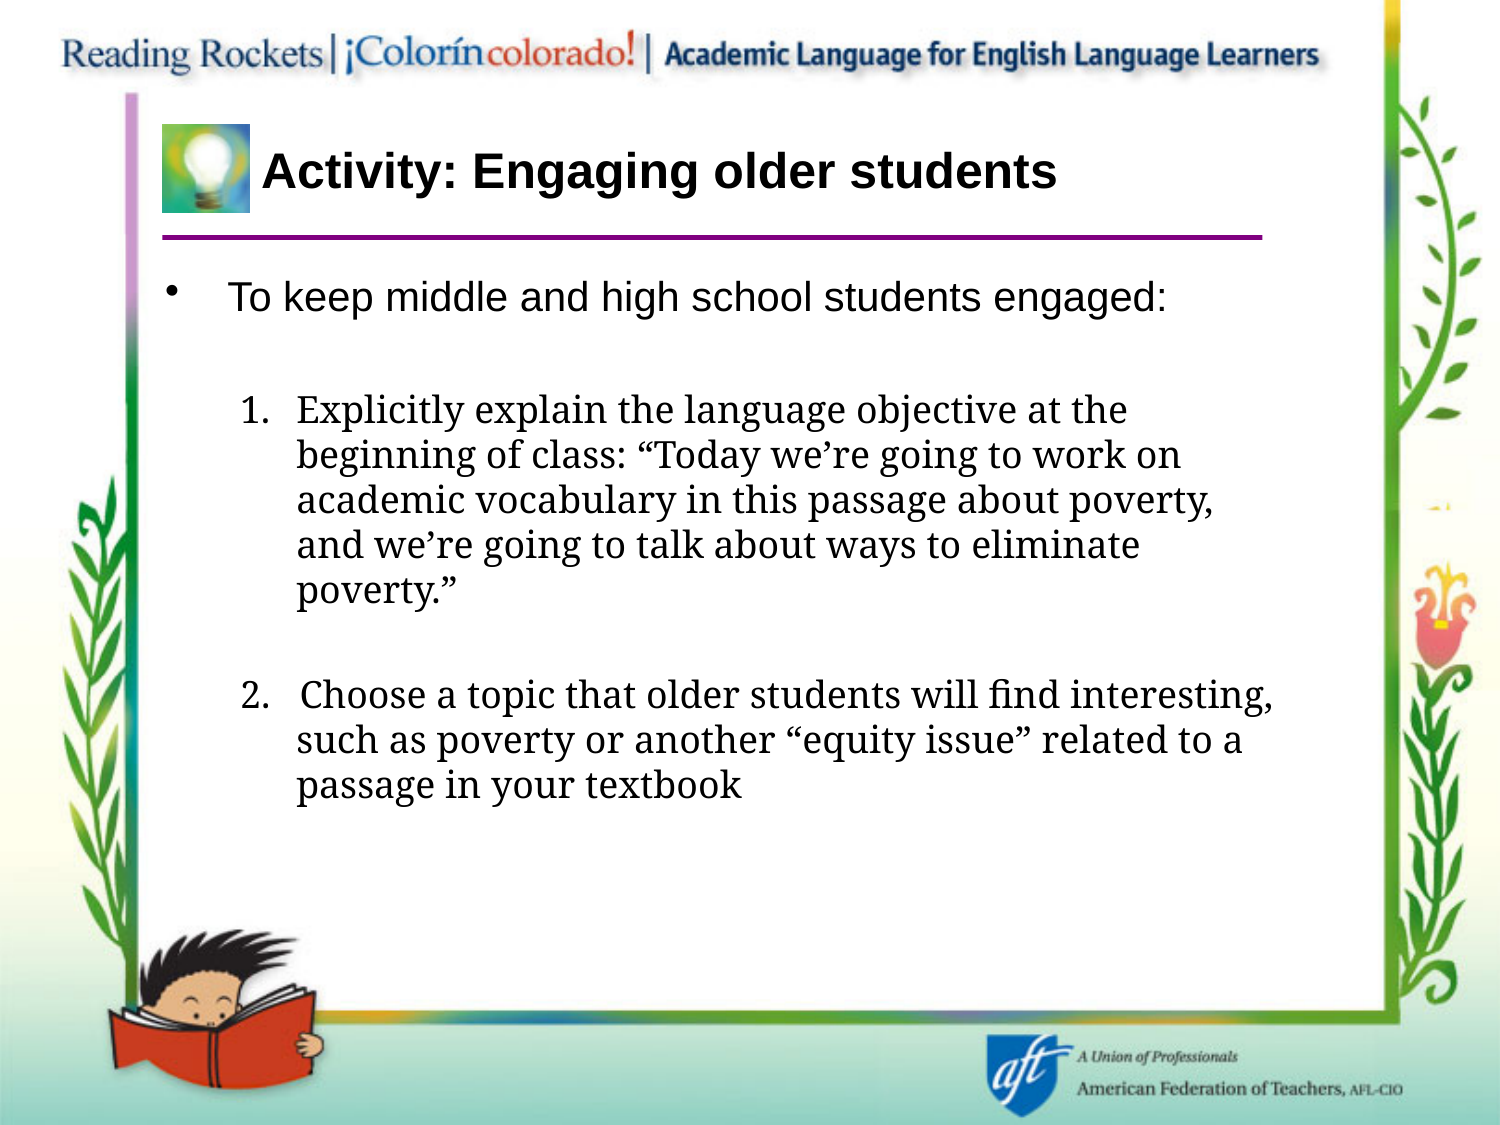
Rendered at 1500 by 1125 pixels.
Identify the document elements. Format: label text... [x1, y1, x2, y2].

title Activity: Engaging older students [245, 74, 1219, 262]
list To keep middle and high school students engaged: Explicitly explain the language objective at the beginning of class: “Today we’re going to work on academic vocabulary in this passage about poverty, and we’re going to talk about ways to eliminate poverty.” 2. Choose a topic that older students will find interesting, such as poverty or another “equity issue” related to a passage in your textbook [149, 262, 1304, 1006]
picture [0, 0, 1500, 1125]
